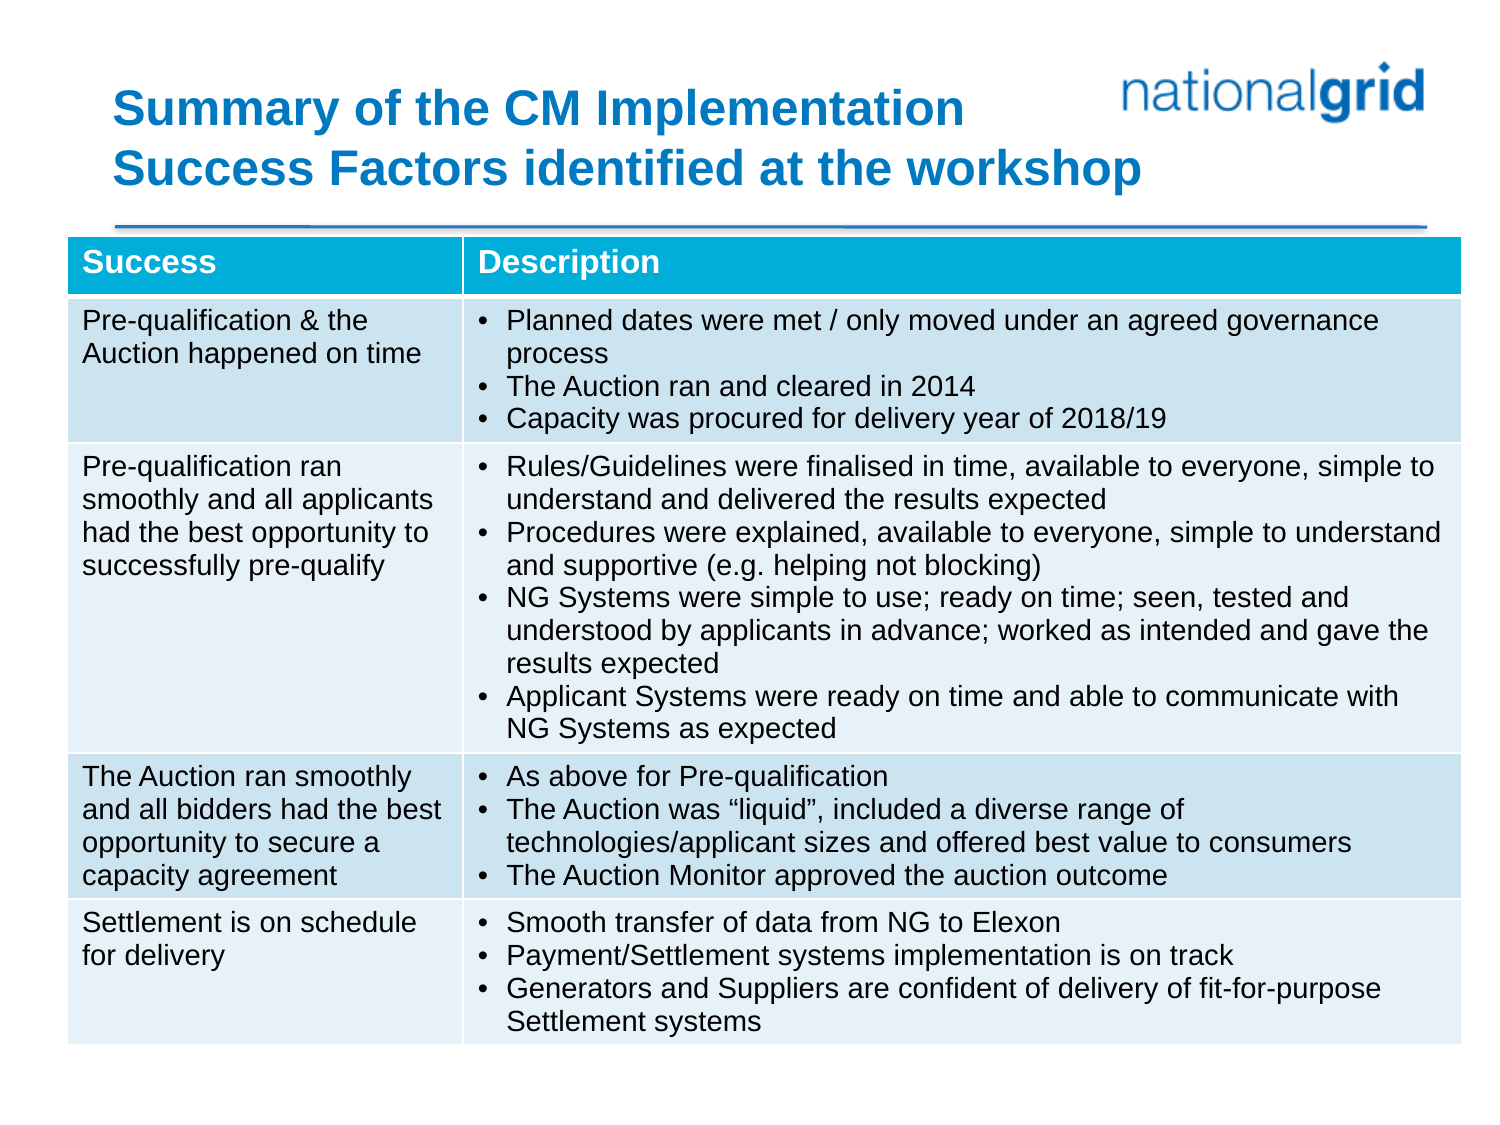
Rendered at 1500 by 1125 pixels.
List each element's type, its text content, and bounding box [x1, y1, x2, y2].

picture [1091, 43, 1449, 173]
table_cell The Auction ran smoothly and all bidders had the best opportunity to secure a capacity agreement [68, 754, 462, 898]
table_cell Settlement is on schedule for delivery [68, 900, 462, 1044]
title Summary of the CM Implementation Success Factors identified at the workshop [97, 56, 1179, 204]
table_cell Pre-qualification & the Auction happened on time [68, 299, 462, 442]
table_header Description [464, 237, 1461, 294]
table_cell Smooth transfer of data from NG to Elexon Payment/Settlement systems implementation is on track Generators and Suppliers are confident of delivery of fit-for-purpose Settlement systems [464, 900, 1461, 1044]
table_cell Planned dates were met / only moved under an agreed governance process The Auction ran and cleared in 2014 Capacity was procured for delivery year of 2018/19 [464, 299, 1461, 442]
table_header Success [68, 237, 462, 294]
table_cell Rules/Guidelines were finalised in time, available to everyone, simple to understand and delivered the results expected Procedures were explained, available to everyone, simple to understand and supportive (e.g. helping not blocking) NG Systems were simple to use; ready on time; seen, tested and understood by applicants in advance; worked as intended and gave the results expected Applicant Systems were ready on time and able to communicate with NG Systems as expected [464, 444, 1461, 752]
table_cell As above for Pre-qualification The Auction was “liquid”, included a diverse range of technologies/applicant sizes and offered best value to consumers The Auction Monitor approved the auction outcome [464, 754, 1461, 898]
table_cell Pre-qualification ran smoothly and all applicants had the best opportunity to successfully pre-qualify [68, 444, 462, 752]
